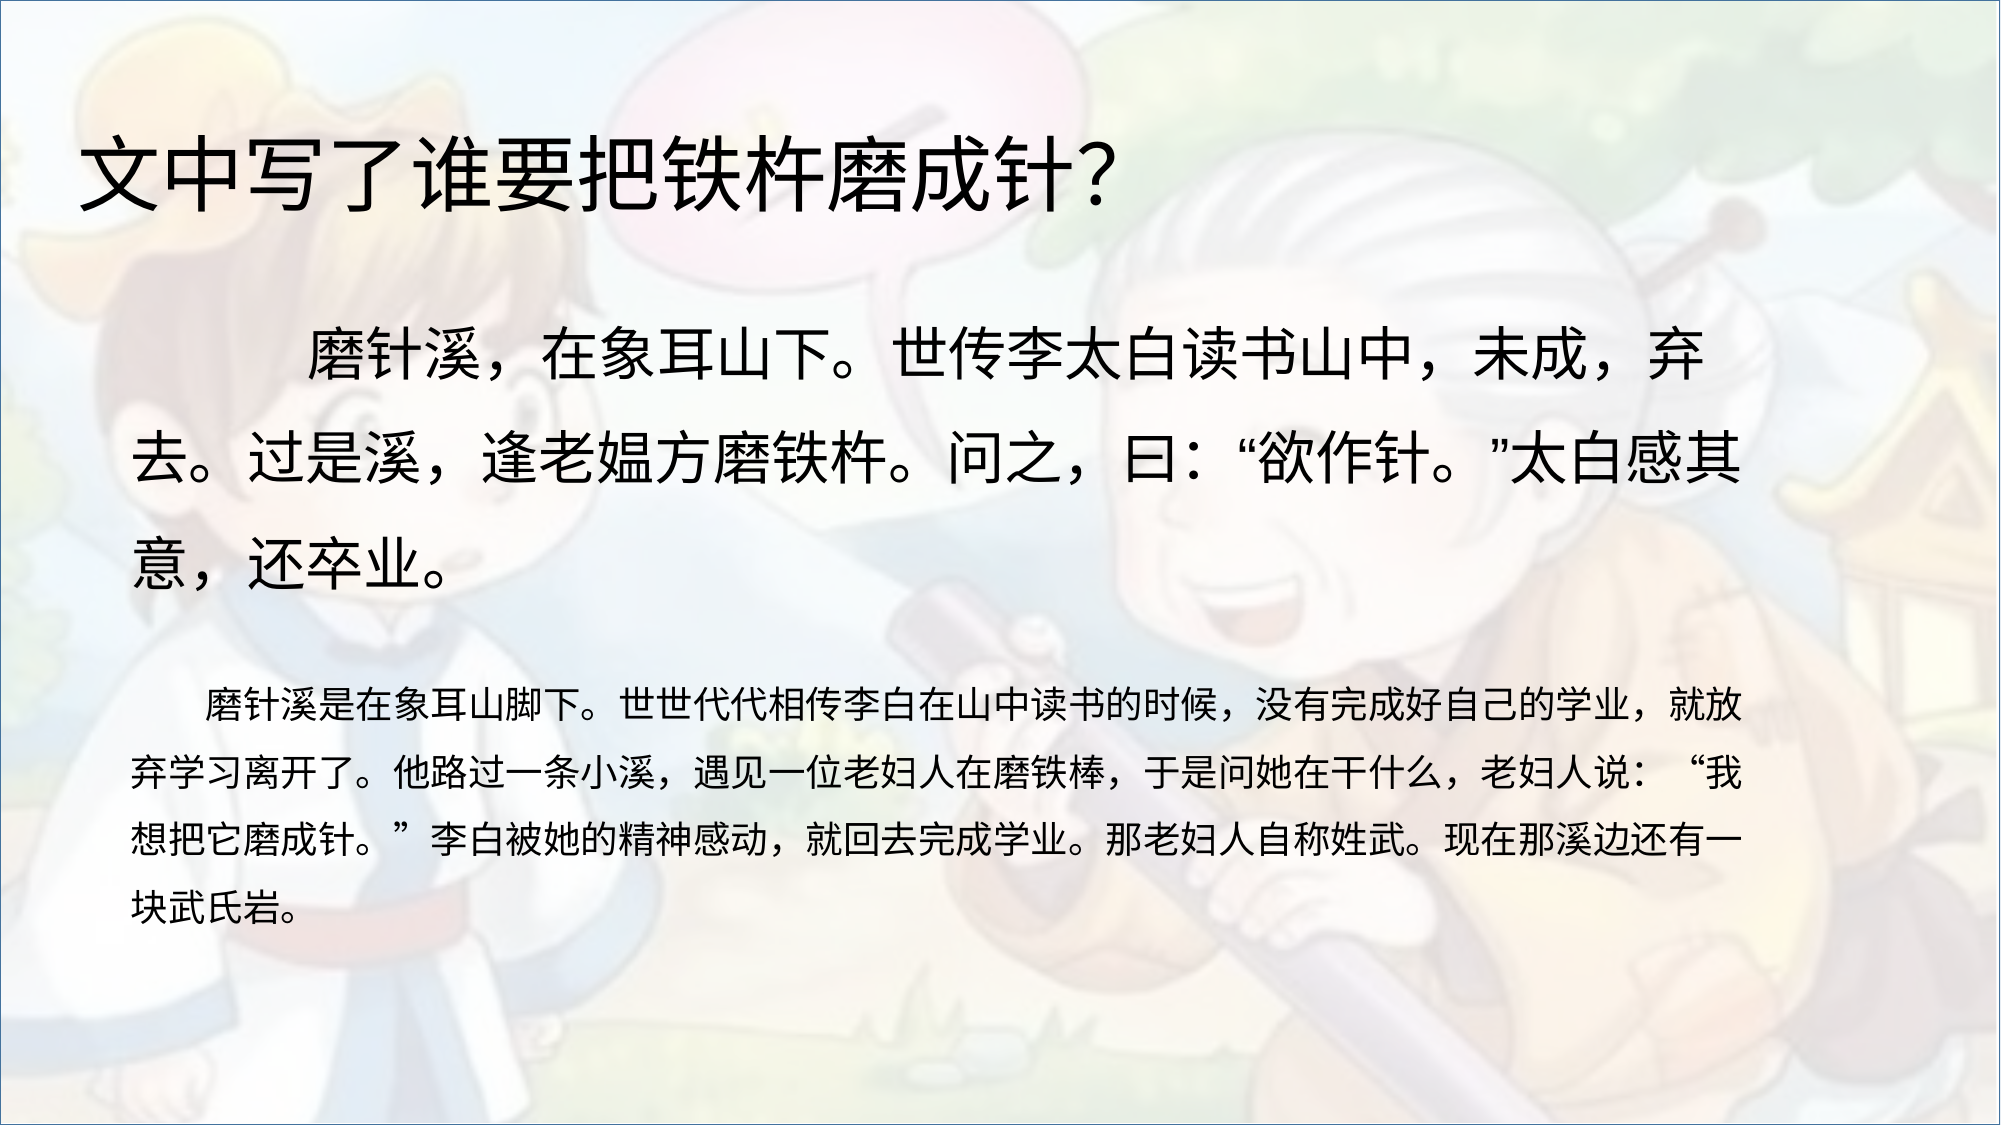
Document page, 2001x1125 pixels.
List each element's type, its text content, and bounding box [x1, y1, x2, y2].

text_box 磨针溪是在象耳山脚下。世世代代相传李白在山中读书的时候，没有完成好自己的学业，就放弃学习离开了。他路过一条小溪，遇见一位老妇人在磨铁棒，于是问她在干什么，老妇人说：“我想把它磨成针。”李白被她的精神感动，就回去完成学业。那老妇人自称姓武。现在那溪边还有一块武氏岩。 [116, 651, 1767, 936]
text_box 磨针溪，在象耳山下。世传李太白读书山中，未成，弃去。过是溪，逢老媪方磨铁杵。问之，曰：“欲作针。”太白感其意，还卒业。 [116, 274, 1767, 604]
text_box 文中写了谁要把铁杵磨成针？ [62, 114, 1363, 230]
